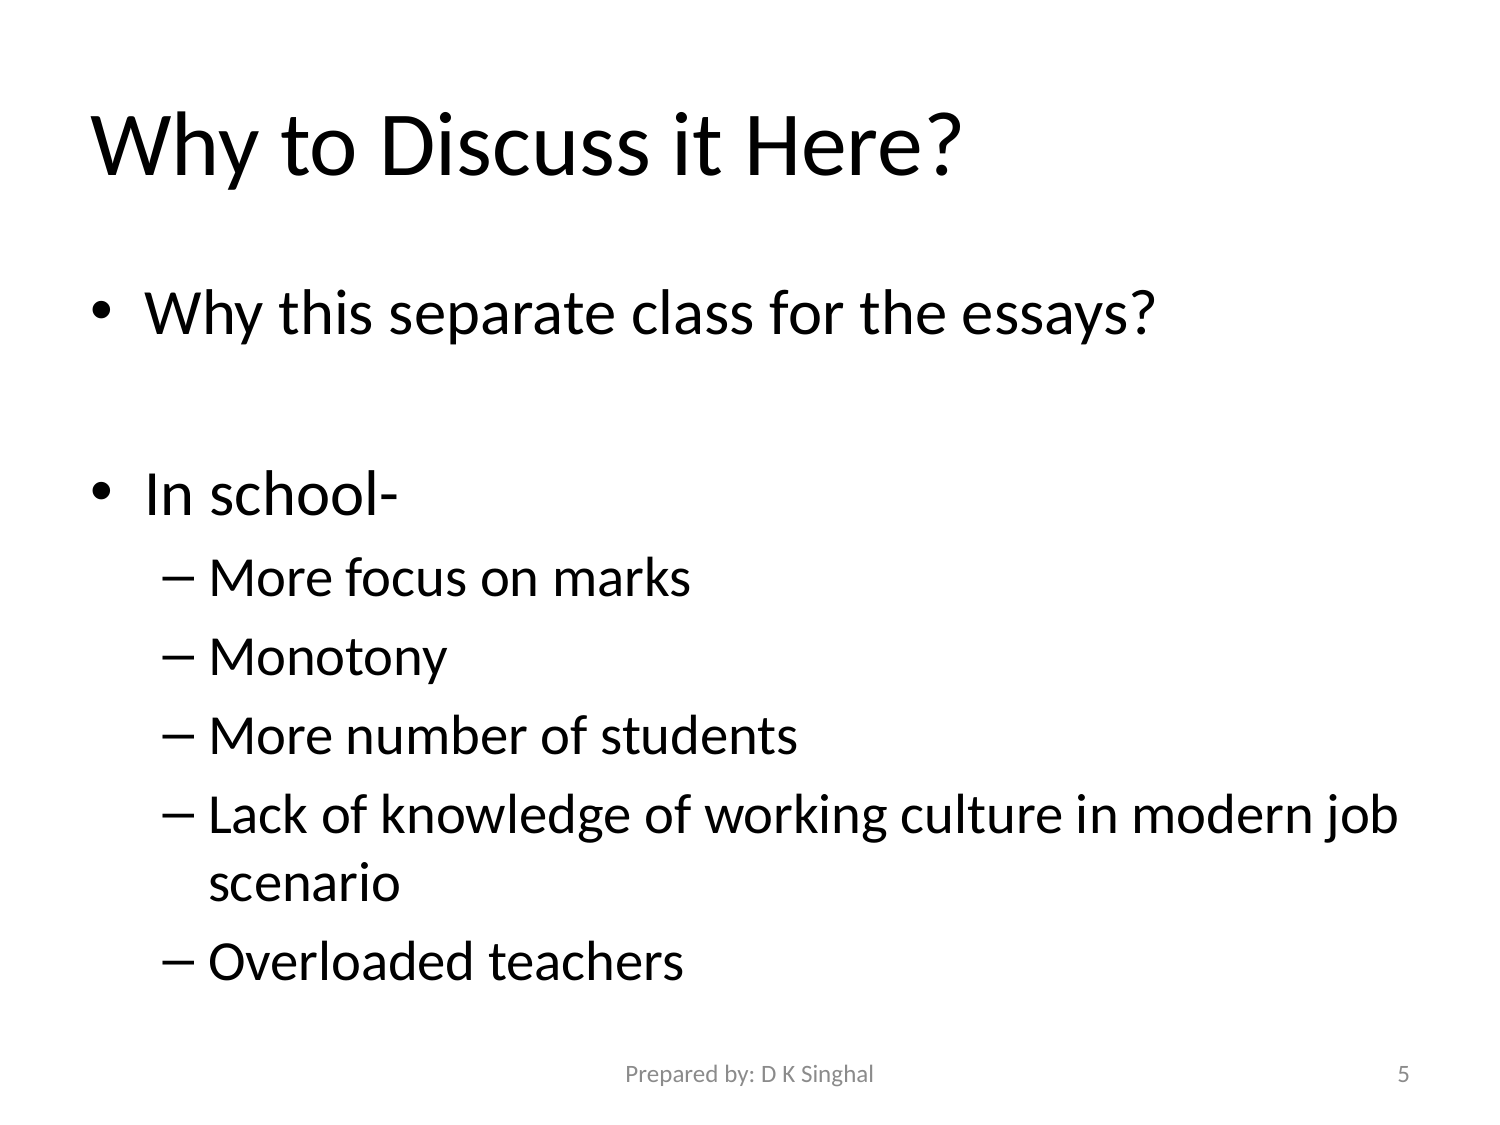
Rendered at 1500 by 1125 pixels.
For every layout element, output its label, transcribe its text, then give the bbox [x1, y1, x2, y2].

slide_number 5 [1074, 1042, 1425, 1103]
list Why this separate class for the essays? In school- More focus on marks Monotony More number of students Lack of knowledge of working culture in modern job scenario Overloaded teachers [75, 262, 1425, 1005]
footer Prepared by: D K Singhal [512, 1042, 988, 1103]
title Why to Discuss it Here? [75, 45, 1425, 233]
